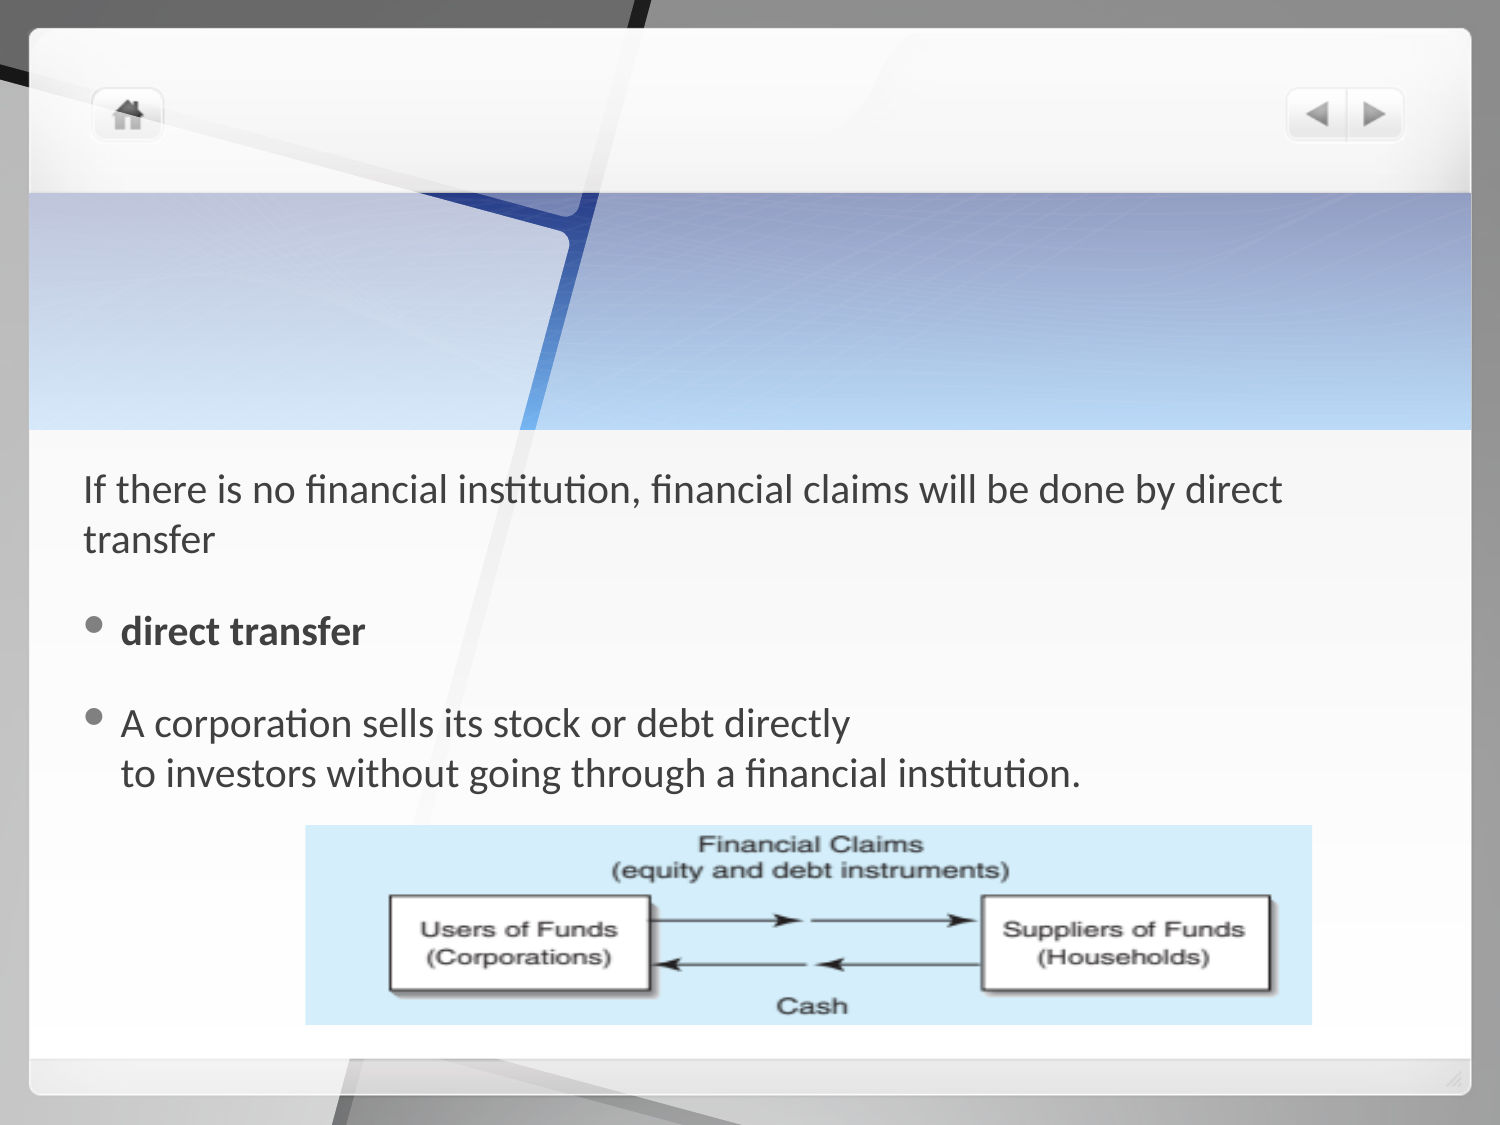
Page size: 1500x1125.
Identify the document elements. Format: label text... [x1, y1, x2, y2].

list If there is no financial institution, financial claims will be done by direct transfer direct transfer A corporation sells its stock or debt directly to investors without going through a financial institution. [68, 363, 1432, 1025]
picture [0, 0, 651, 363]
picture [304, 825, 1313, 1125]
